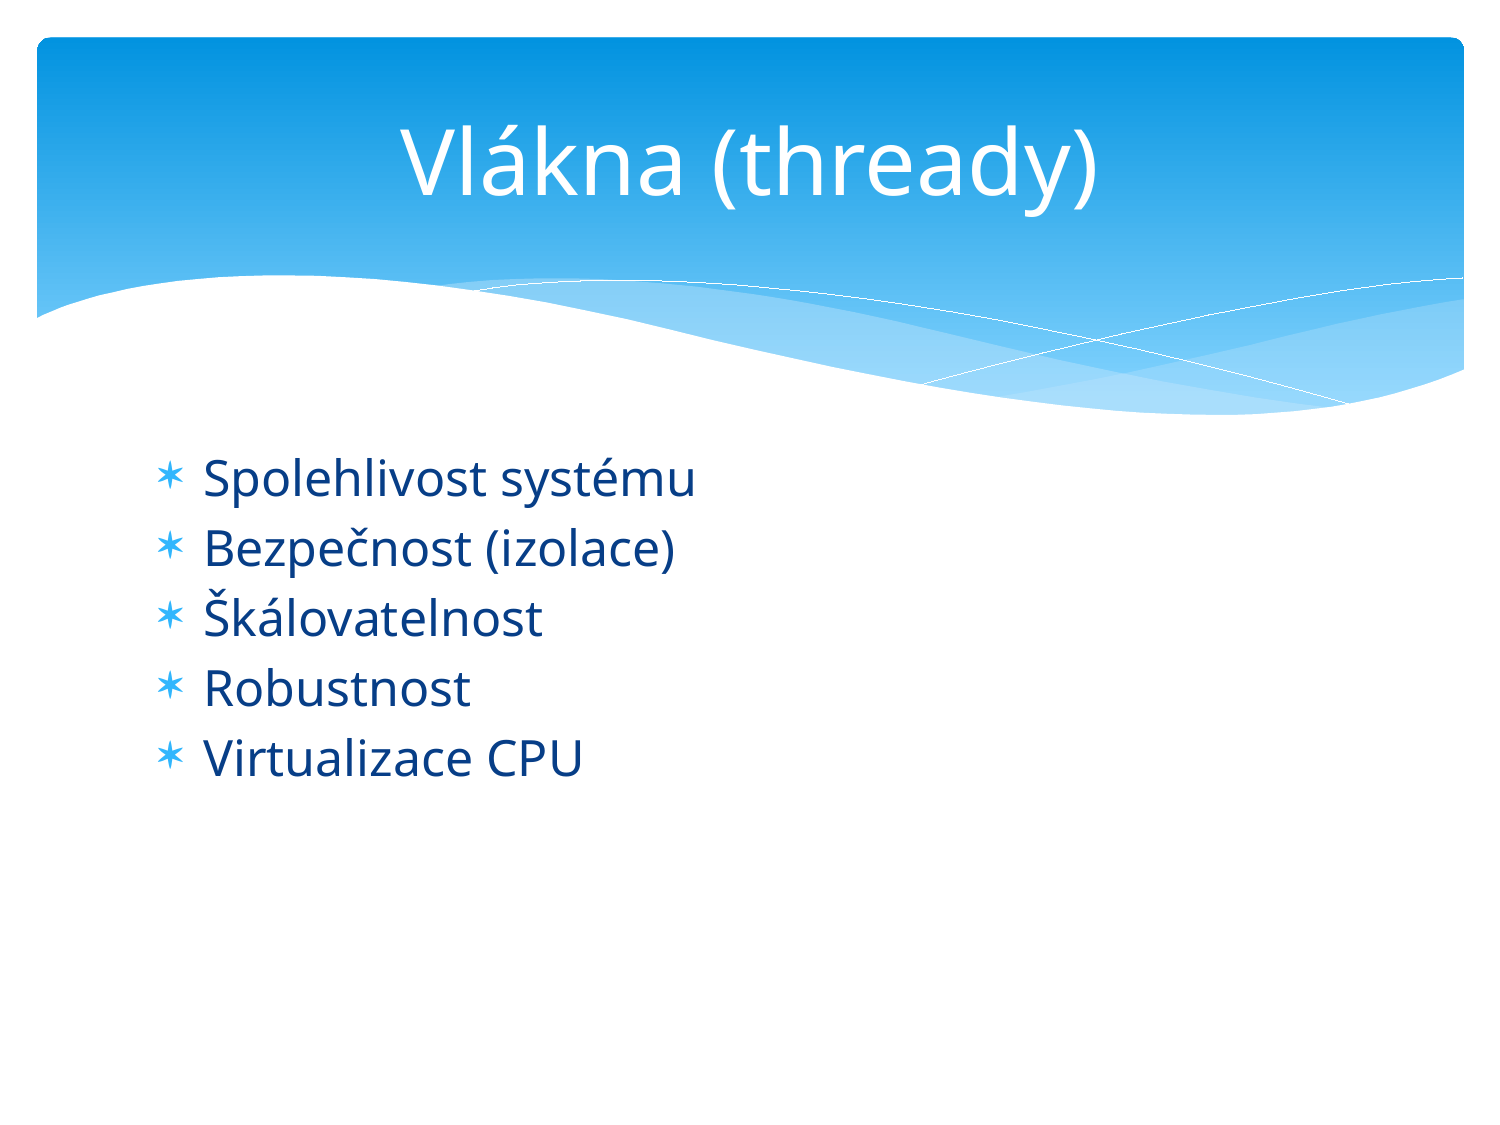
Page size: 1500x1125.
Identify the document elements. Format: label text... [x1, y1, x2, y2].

title Vlákna (thready) [75, 55, 1425, 261]
list Spolehlivost systému Bezpečnost (izolace) Škálovatelnost Robustnost Virtualizace CPU [143, 438, 1359, 1005]
